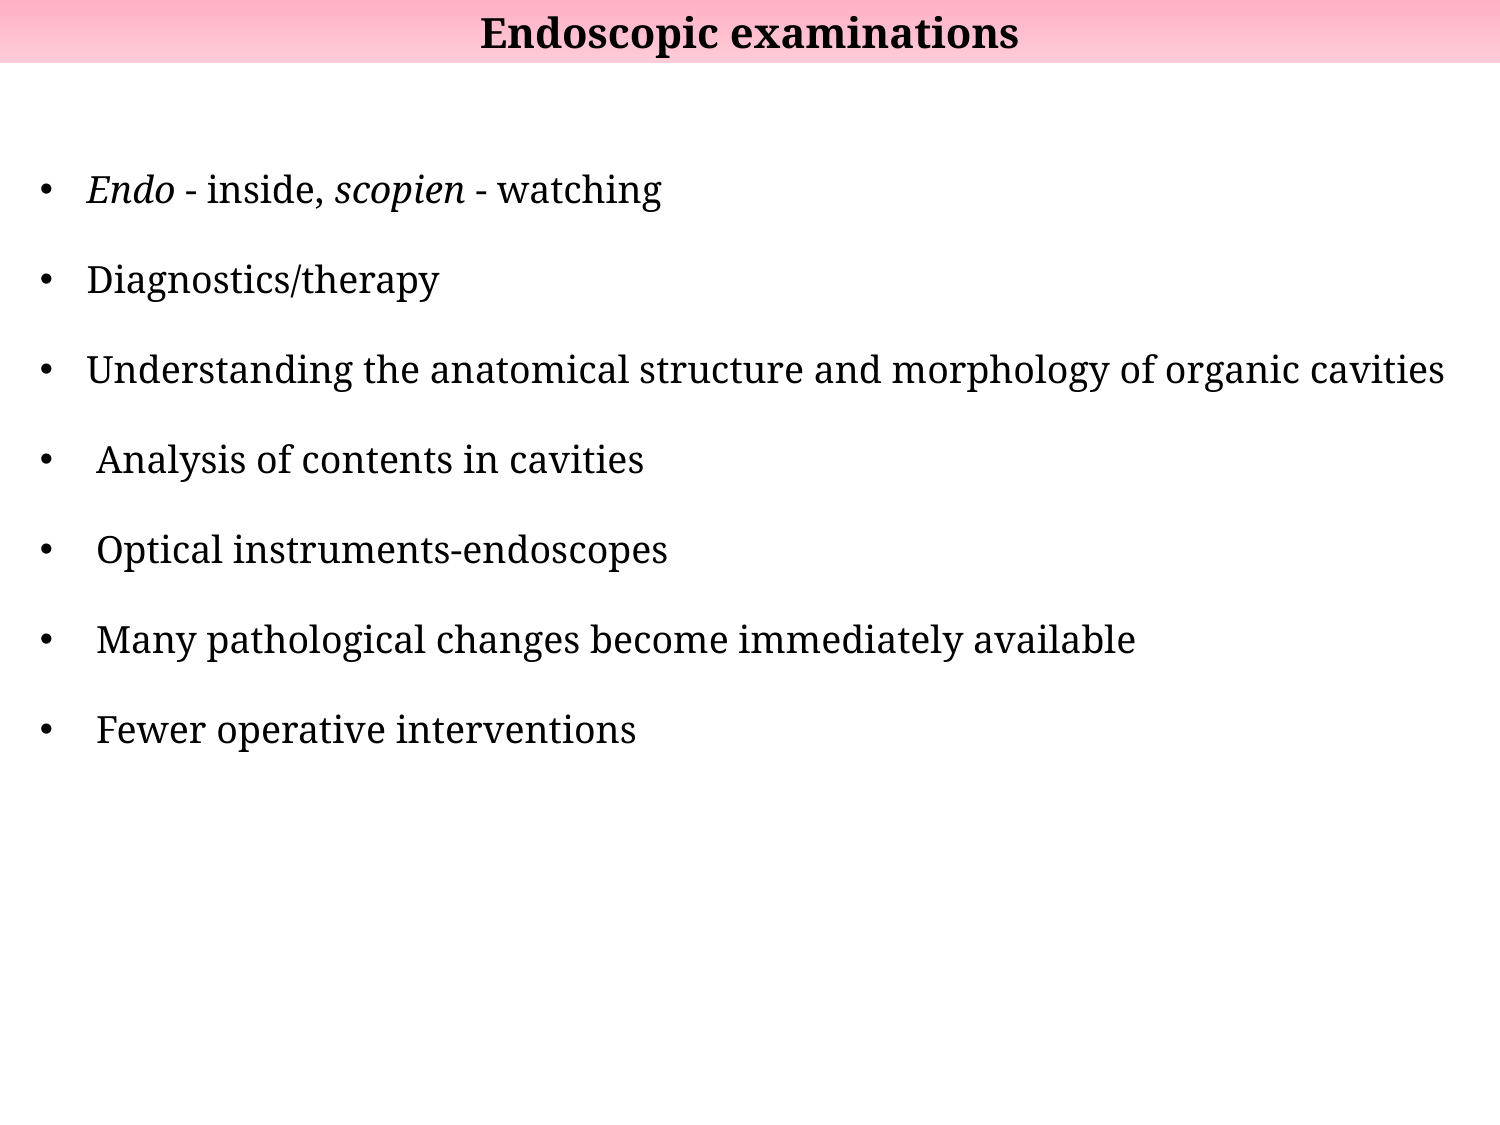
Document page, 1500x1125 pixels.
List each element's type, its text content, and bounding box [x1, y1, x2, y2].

text_box Endoscopic examinations [0, 0, 1500, 63]
text_box Endo - inside, scopien - watching Diagnostics/therapy Understanding the anatomical structure and morphology of organic cavities Analysis of contents in cavities Optical instruments-endoscopes Many pathological changes become immediately available Fewer operative interventions [24, 113, 1488, 849]
